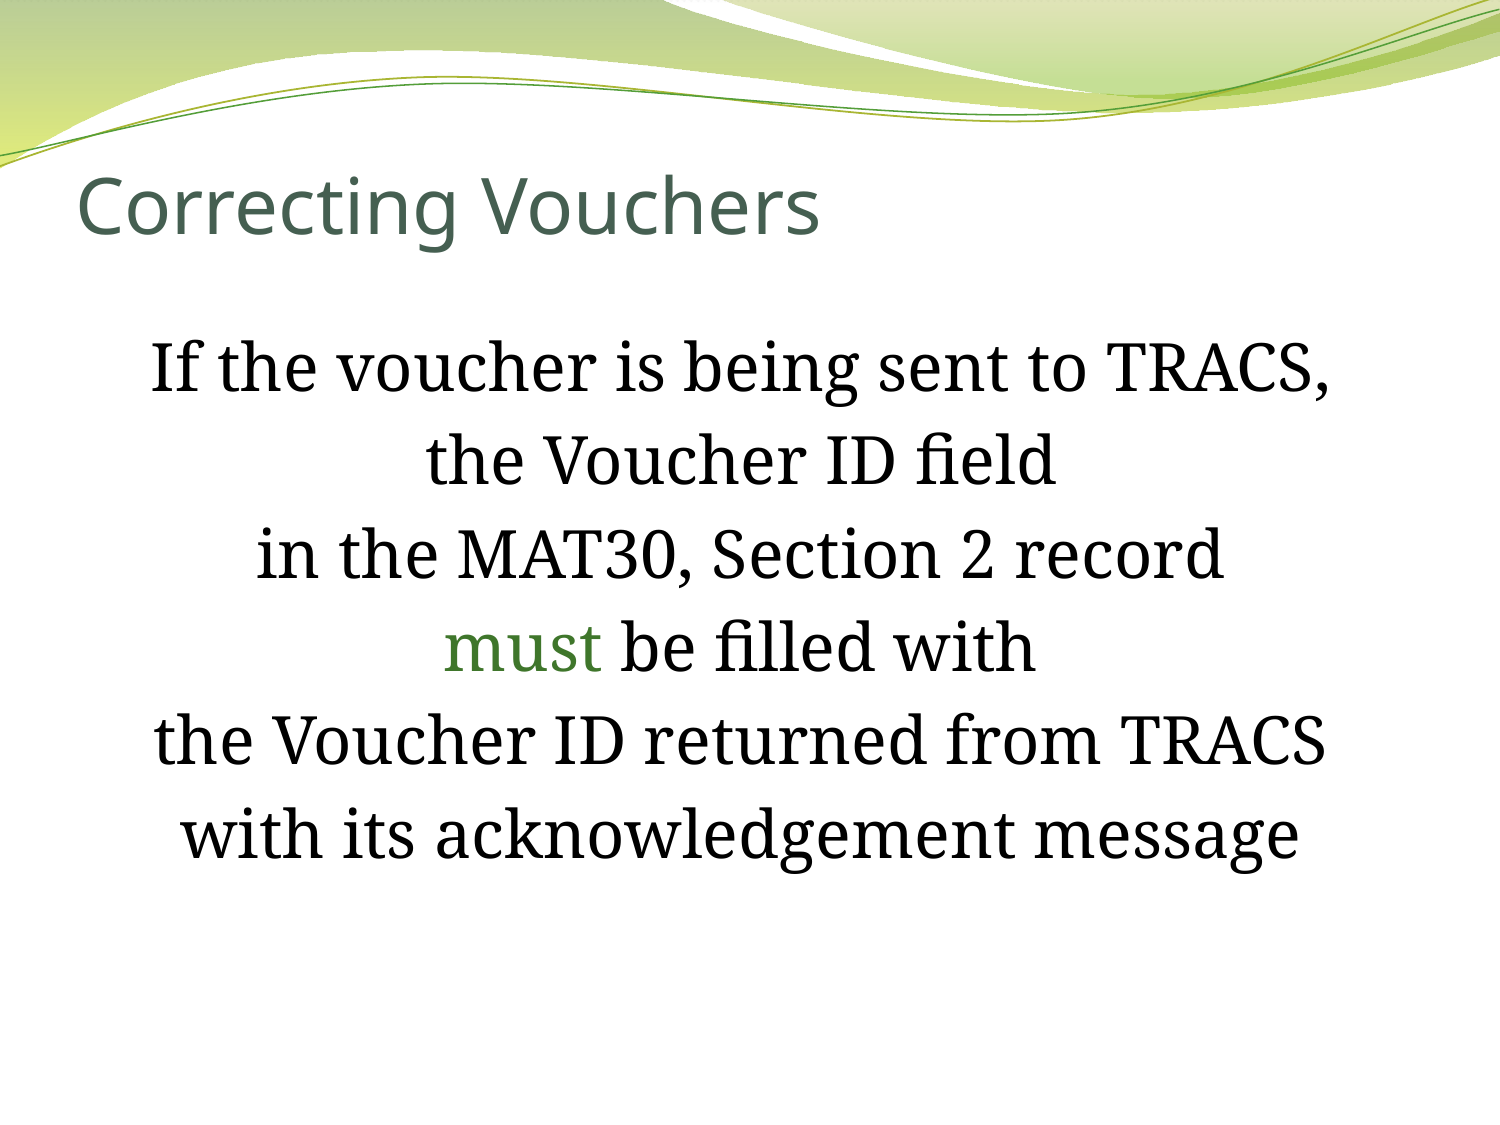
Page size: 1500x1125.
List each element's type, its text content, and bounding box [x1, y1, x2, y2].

title Correcting Vouchers [75, 115, 1425, 251]
list If the voucher is being sent to TRACS, the Voucher ID field in the MAT30, Section 2 record must be filled with the Voucher ID returned from TRACS with its acknowledgement message [75, 317, 1425, 1038]
